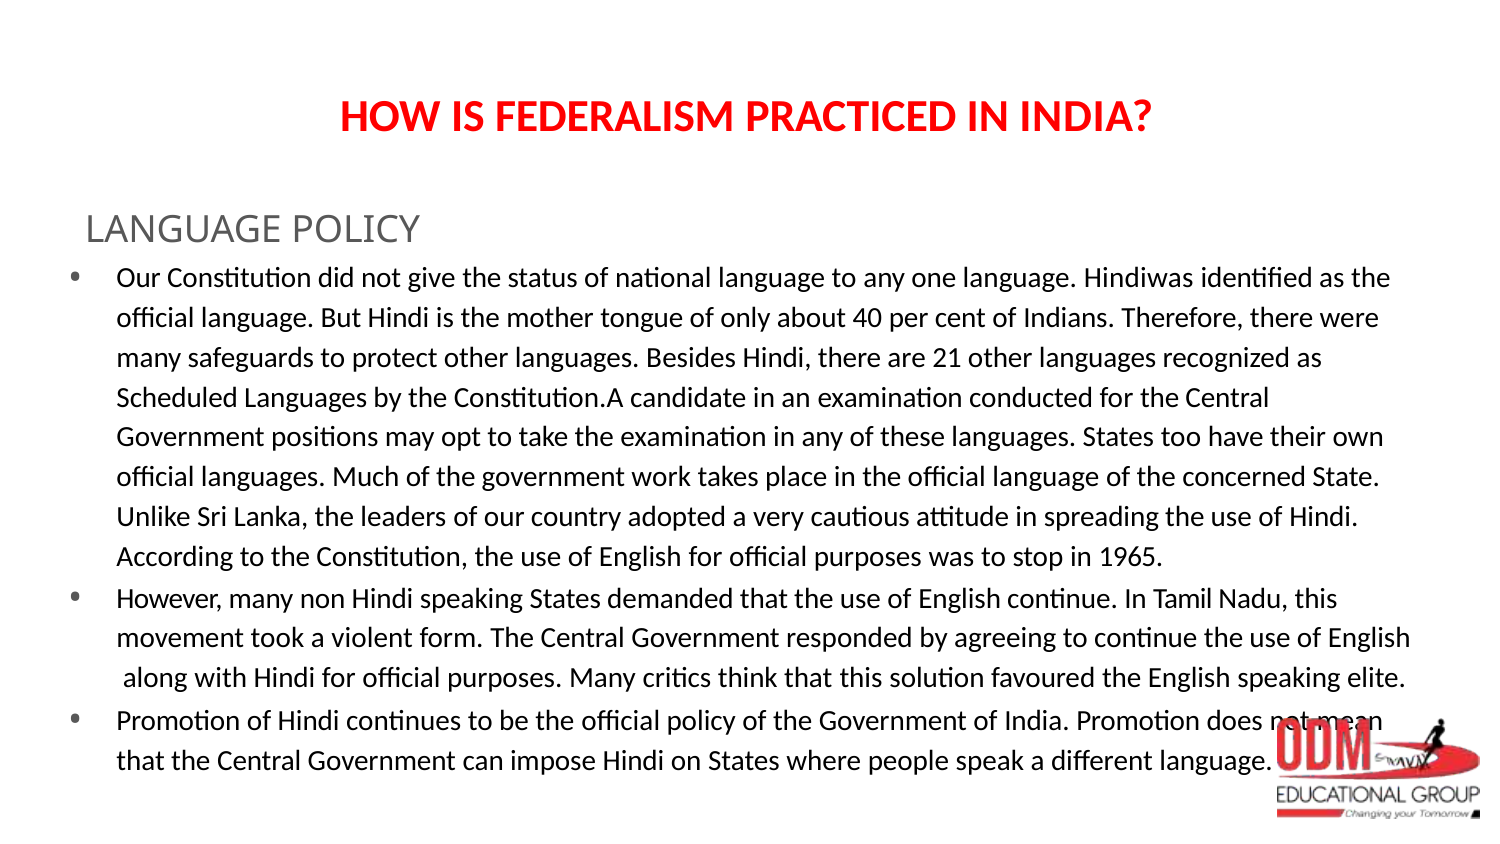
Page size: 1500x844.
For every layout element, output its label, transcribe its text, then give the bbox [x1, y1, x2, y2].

text_box LANGUAGE POLICY Our Constitution did not give the status of national language to any one language. Hindiwas identified as the official language. But Hindi is the mother tongue of only about 40 per cent of Indians. Therefore, there were many safeguards to protect other languages. Besides Hindi, there are 21 other languages recognized as Scheduled Languages by the Constitution.A candidate in an examination conducted for the Central Government positions may opt to take the examination in any of these languages. States too have their own official languages. Much of the government work takes place in the official language of the concerned State. Unlike Sri Lanka, the leaders of our country adopted a very cautious attitude in spreading the use of Hindi. According to the Constitution, the use of English for official purposes was to stop in 1965. However, many non Hindi speaking States demanded that the use of English continue. In Tamil Nadu, this movement took a violent form. The Central Government responded by agreeing to continue the use of English along with Hindi for official purposes. Many critics think that this solution favoured the English speaking elite. Promotion of Hindi continues to be the official policy of the Government of India. Promotion does not mean that the Central Government can impose Hindi on States where people speak a different language. [66, 203, 1417, 777]
title HOW IS FEDERALISM PRACTICED IN INDIA? [338, 83, 1162, 203]
picture [1277, 717, 1480, 819]
